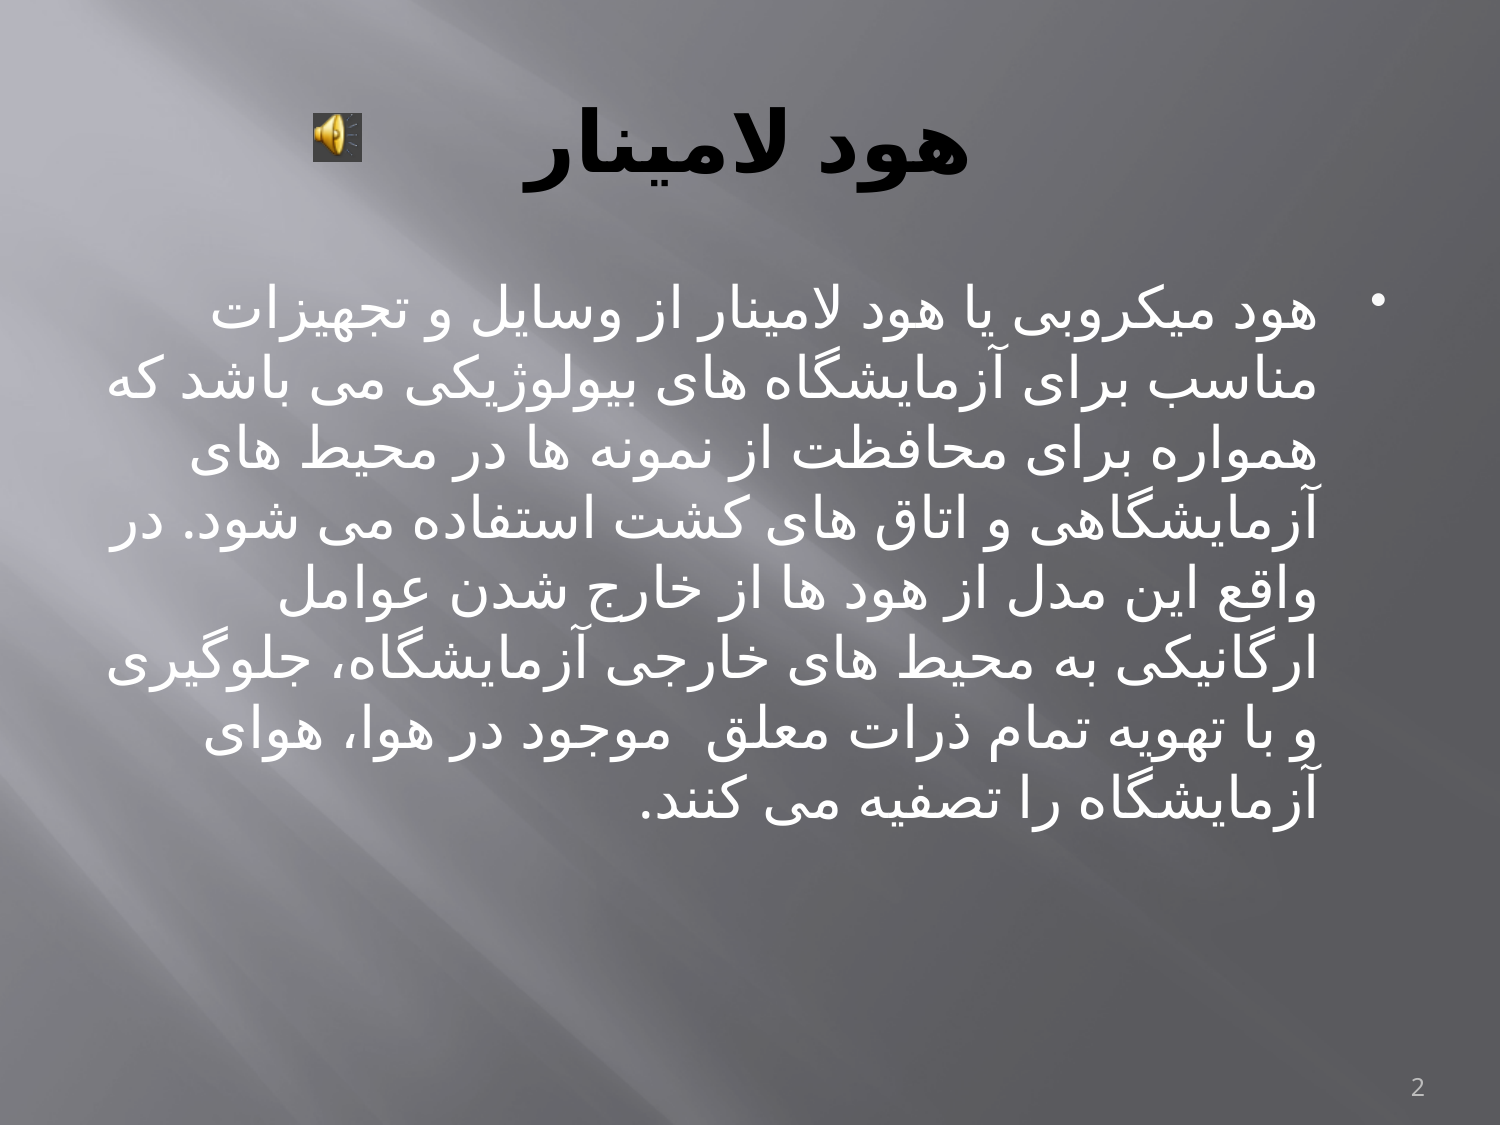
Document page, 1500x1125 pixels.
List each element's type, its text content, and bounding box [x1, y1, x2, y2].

slide_number 2 [1299, 1052, 1425, 1113]
title هود لامینار [75, 45, 1425, 233]
list هود میکروبی یا هود لامینار از وسایل و تجهیزات مناسب برای آزمایشگاه های بیولوژیکی می باشد که همواره برای محافظت از نمونه ها در محیط های آزمایشگاهی و اتاق های کشت استفاده می شود. در واقع این مدل از هود ها از خارج شدن عوامل ارگانیکی به محیط های خارجی آزمایشگاه، جلوگیری و با تهویه تمام ذرات معلق موجود در هوا، هوای آزمایشگاه را تصفیه می کنند. [75, 262, 1425, 1035]
picture [312, 112, 363, 163]
